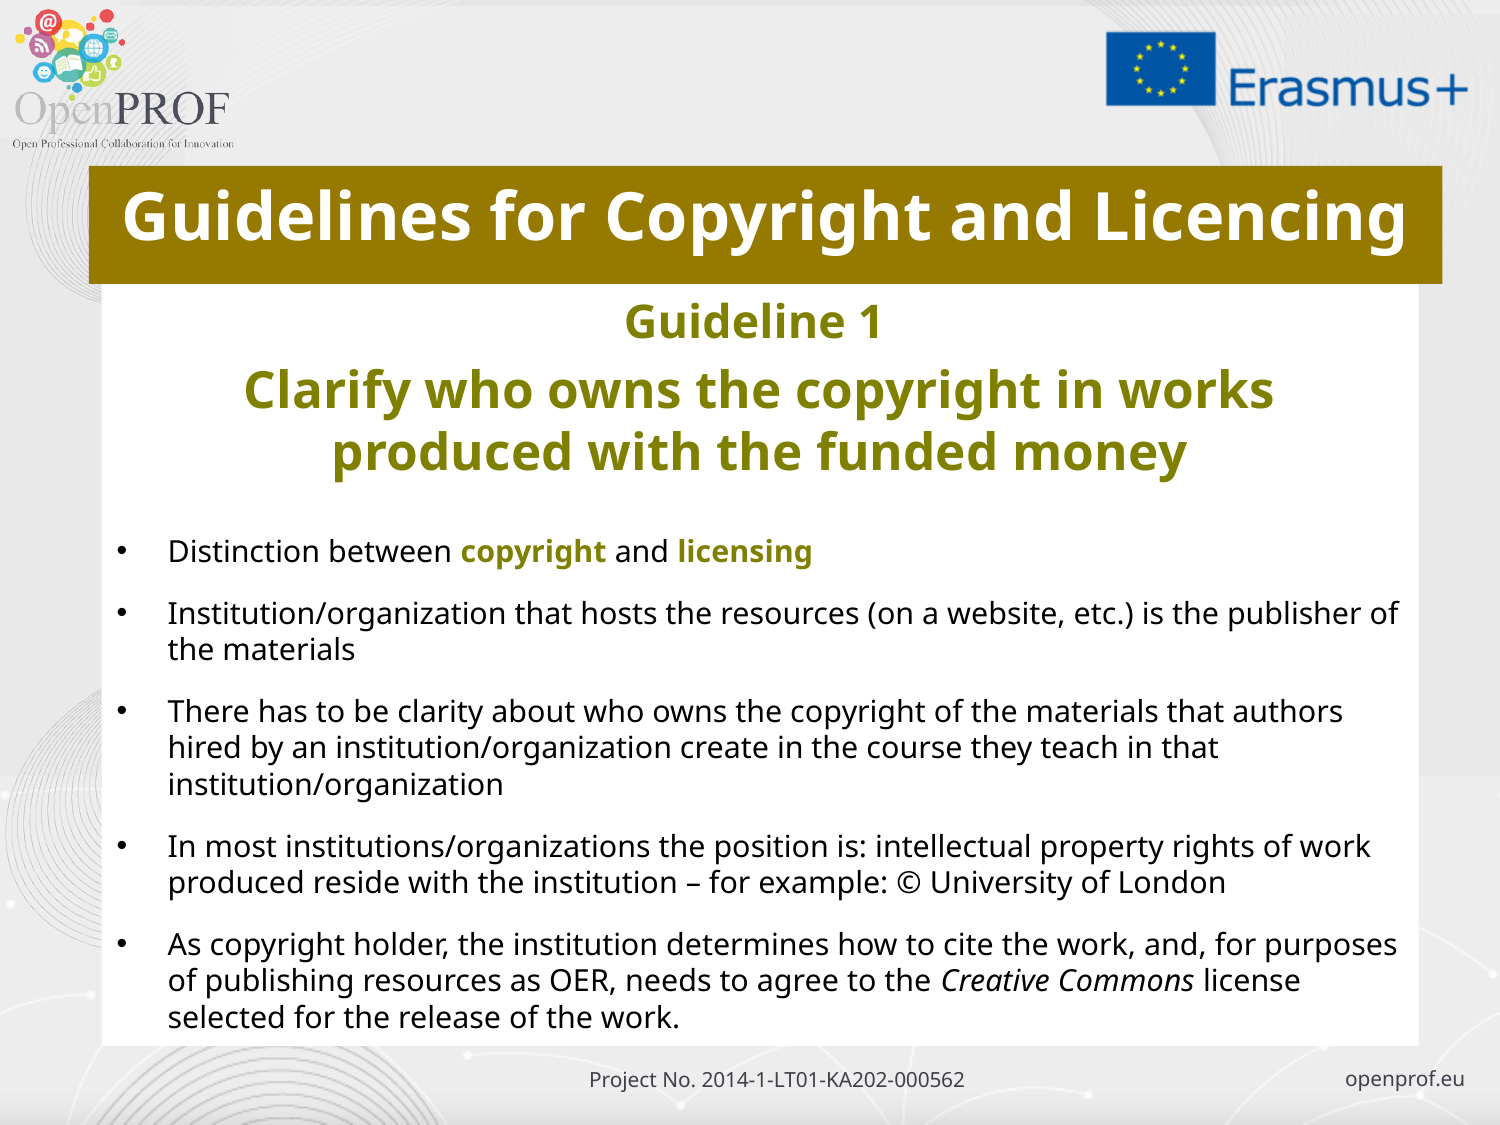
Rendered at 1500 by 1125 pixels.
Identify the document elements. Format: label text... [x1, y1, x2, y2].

picture [0, 0, 1500, 1125]
list Guideline 1 Clarify who owns the copyright in works produced with the funded money Distinction between copyright and licensing Institution/organization that hosts the resources (on a website, etc.) is the publisher of the materials There has to be clarity about who owns the copyright of the materials that authors hired by an institution/organization create in the course they teach in that institution/organization In most institutions/organizations the position is: intellectual property rights of work produced reside with the institution – for example: © University of London As copyright holder, the institution determines how to cite the work, and, for purposes of publishing resources as OER, needs to agree to the Creative Commons license selected for the release of the work. [101, 284, 1419, 1046]
text_box Guidelines for Copyright and Licencing [88, 165, 1443, 284]
